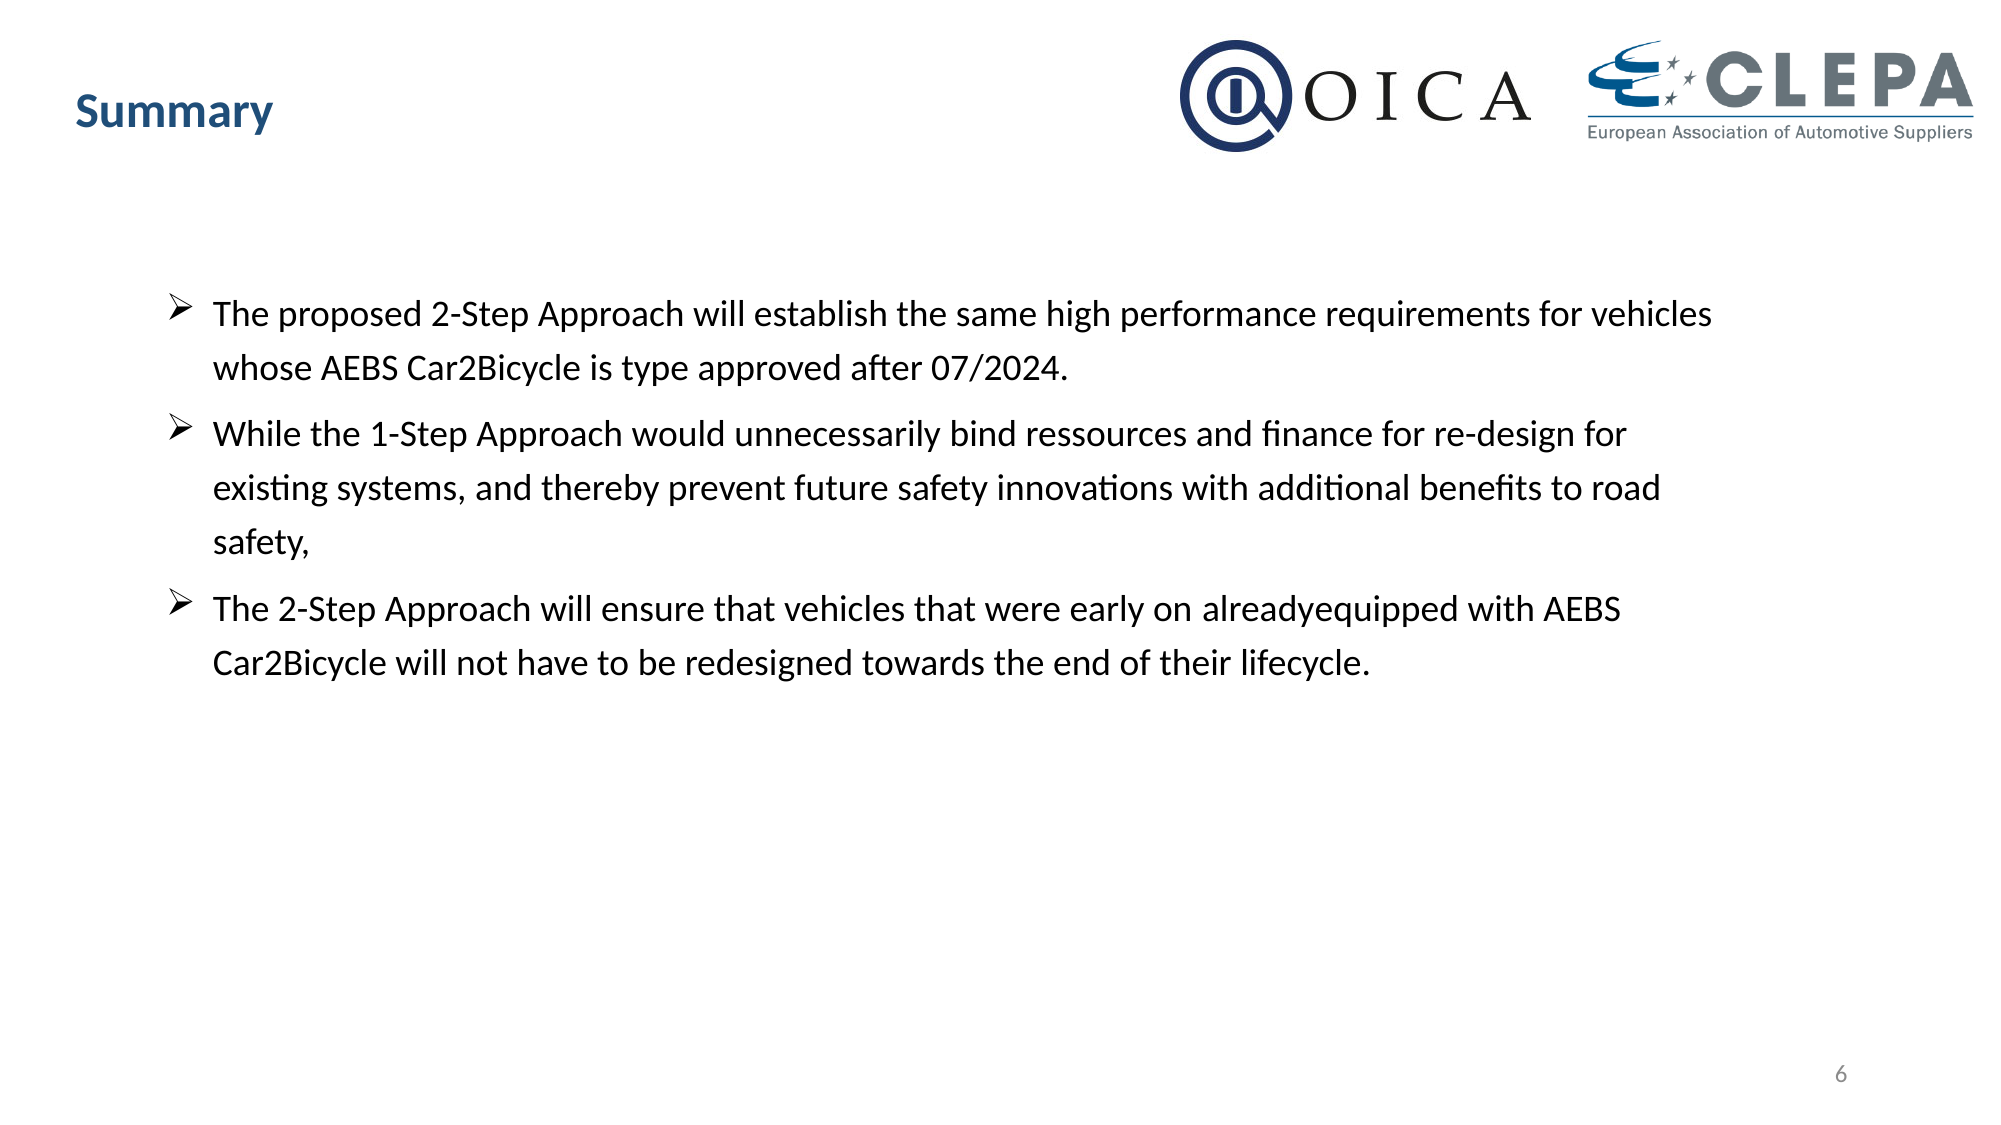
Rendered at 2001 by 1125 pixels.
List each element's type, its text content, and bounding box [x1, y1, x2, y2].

text_box The proposed 2-Step Approach will establish the same high performance requirements for vehicles whose AEBS Car2Bicycle is type approved after 07/2024. While the 1-Step Approach would unnecessarily bind ressources and finance for re-design for existing systems, and thereby prevent future safety innovations with additional benefits to road safety, The 2-Step Approach will ensure that vehicles that were early on alreadyequipped with AEBS Car2Bicycle will not have to be redesigned towards the end of their lifecycle. [151, 272, 1738, 757]
text_box Summary [60, 70, 1055, 146]
picture [1574, 14, 1989, 179]
picture [1180, 1, 1531, 191]
slide_number 6 [1412, 1042, 1863, 1103]
